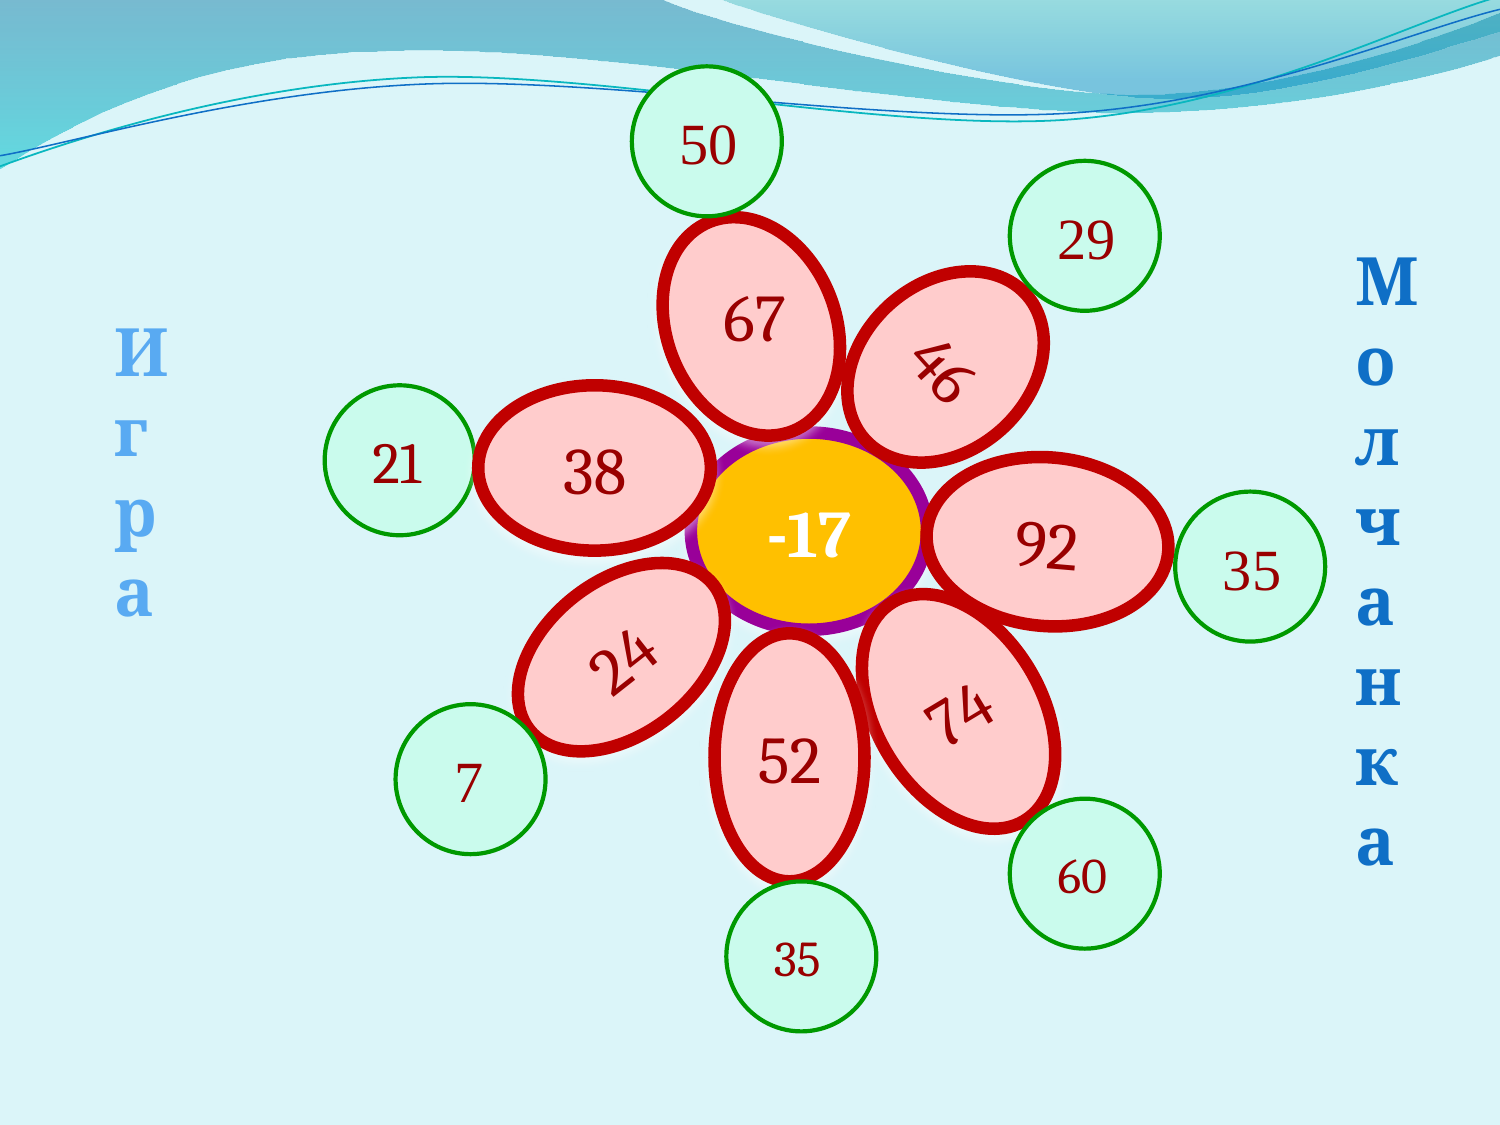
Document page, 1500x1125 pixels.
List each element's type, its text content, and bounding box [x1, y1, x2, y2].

text_box 7 [393, 702, 548, 857]
text_box [661, 216, 841, 437]
text_box [748, 431, 814, 448]
text_box 46 [845, 269, 1046, 465]
text_box 92 [924, 454, 1171, 629]
text_box 67 [679, 267, 833, 363]
text_box 29 [1007, 158, 1162, 313]
text_box 35 [724, 879, 879, 1034]
text_box 35 [1173, 489, 1328, 644]
text_box 3 [471, 450, 477, 485]
text_box 50 [629, 64, 784, 219]
text_box [690, 467, 719, 530]
text_box 52 [713, 632, 866, 882]
text_box -17 [690, 431, 927, 631]
text_box 21 [322, 383, 476, 538]
text_box 38 [477, 384, 712, 552]
text_box 60 [1007, 796, 1162, 951]
text_box М о л ч а н к а [1340, 231, 1500, 887]
text_box 24 [517, 562, 726, 753]
text_box 74 [861, 593, 1056, 830]
text_box И г р а [100, 302, 219, 638]
